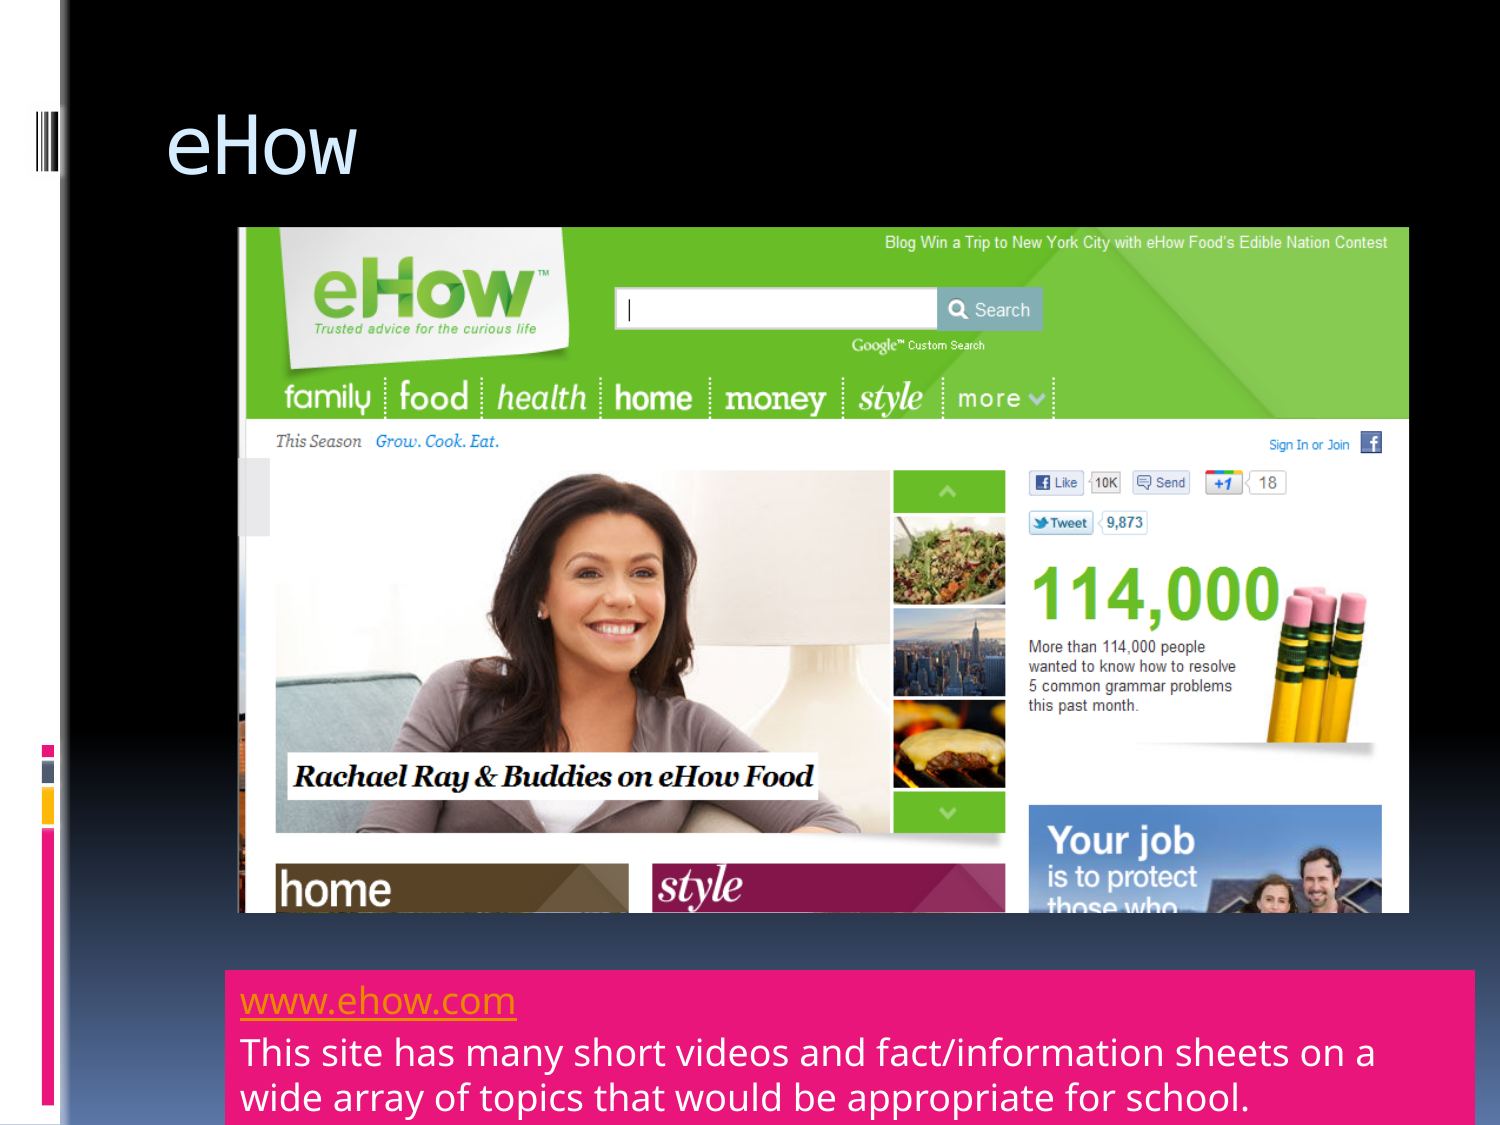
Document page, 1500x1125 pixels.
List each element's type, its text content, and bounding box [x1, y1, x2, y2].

picture [236, 226, 1410, 913]
title eHow [150, 83, 1425, 234]
text_box www.ehow.com This site has many short videos and fact/information sheets on a wide array of topics that would be appropriate for school. [225, 970, 1475, 1125]
